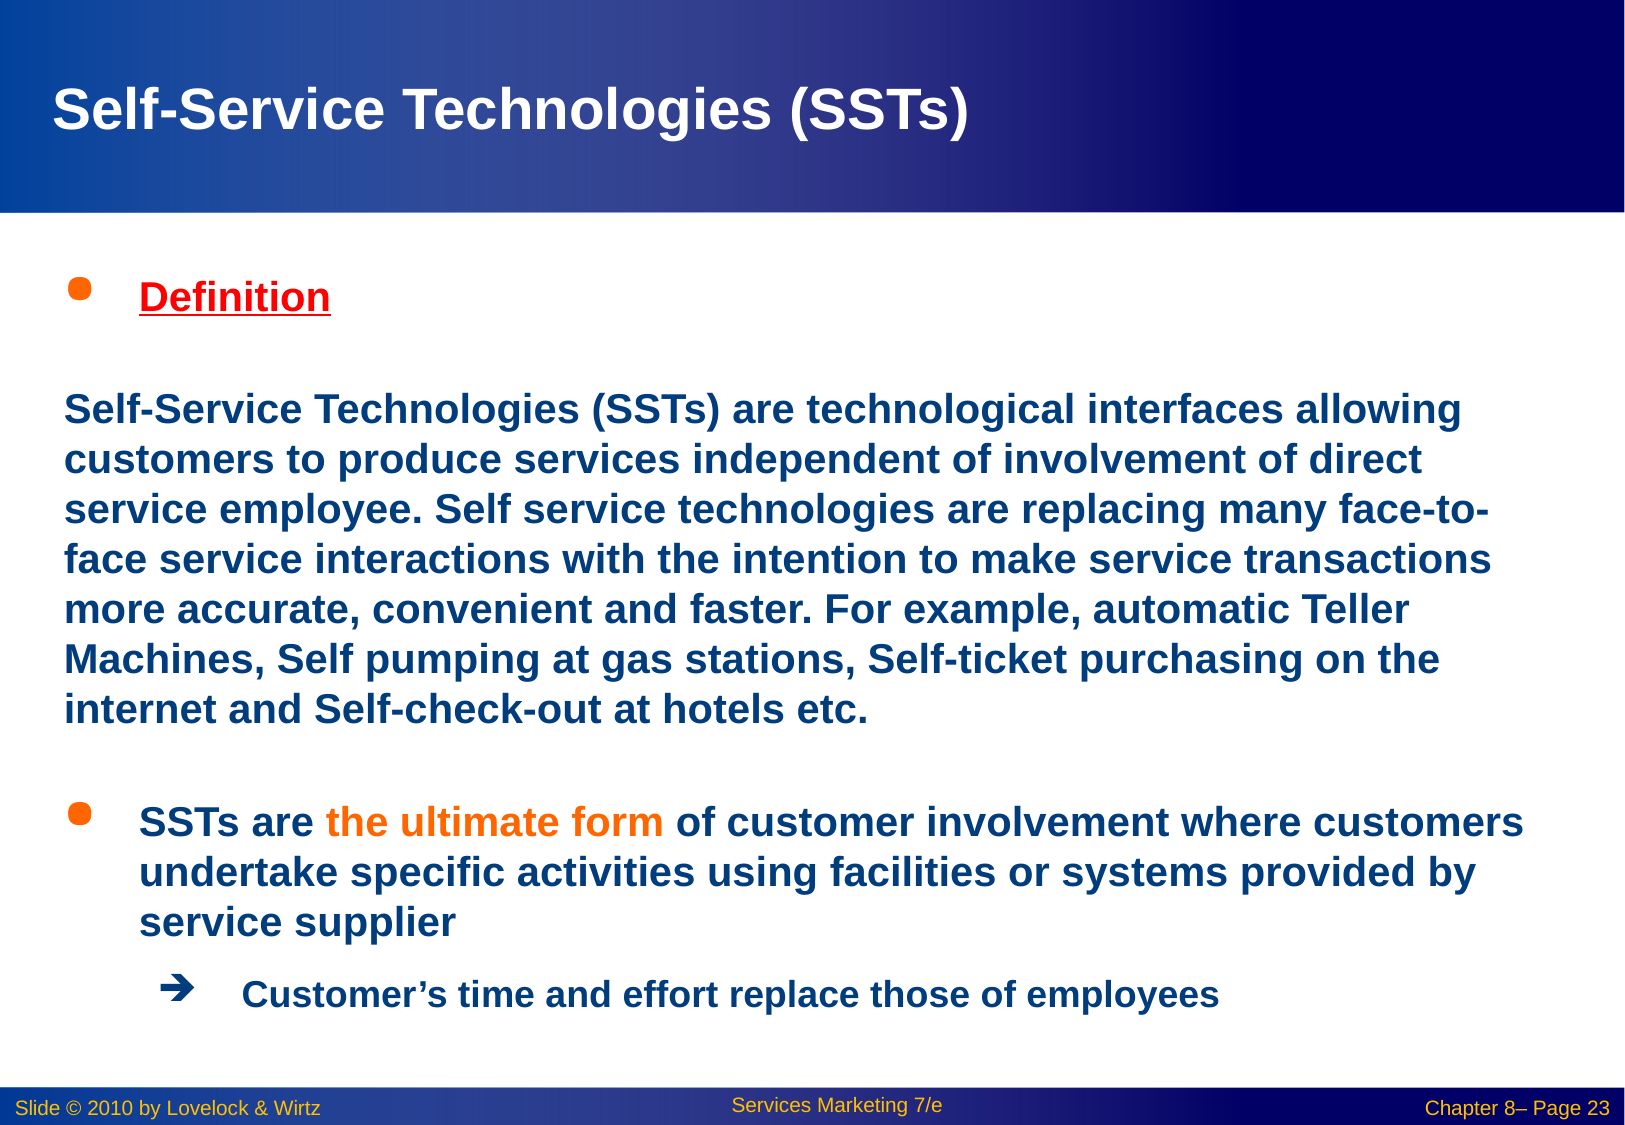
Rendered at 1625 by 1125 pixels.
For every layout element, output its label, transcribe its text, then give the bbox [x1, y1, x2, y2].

title Self-Service Technologies (SSTs) [36, 37, 1088, 176]
list Definition Self-Service Technologies (SSTs) are technological interfaces allowing customers to produce services independent of involvement of direct service employee. Self service technologies are replacing many face-to-face service interactions with the intention to make service transactions more accurate, convenient and faster. For example, automatic Teller Machines, Self pumping at gas stations, Self-ticket purchasing on the internet and Self-check-out at hotels etc. SSTs are the ultimate form of customer involvement where customers undertake specific activities using facilities or systems provided by service supplier Customer’s time and effort replace those of employees [49, 261, 1588, 1051]
